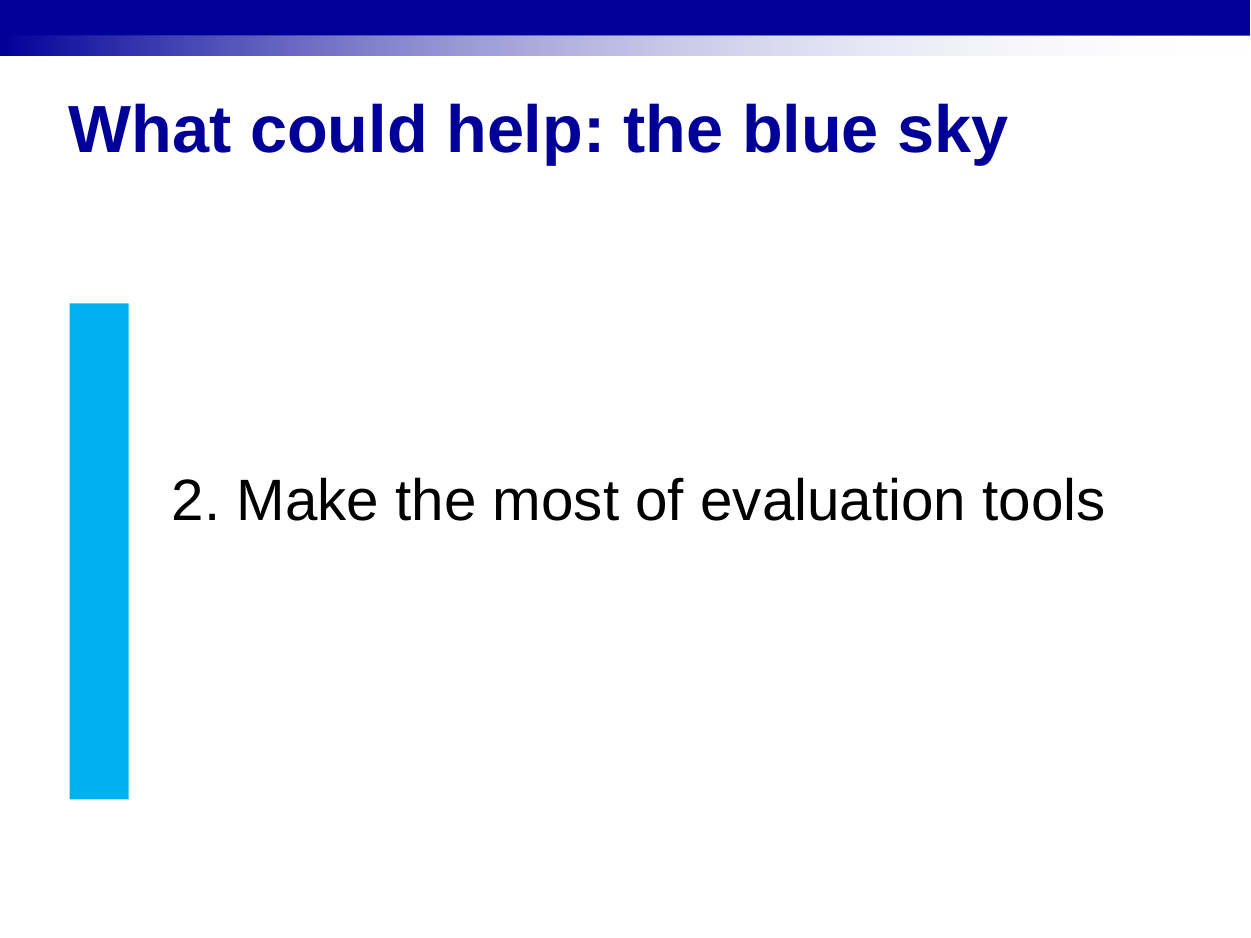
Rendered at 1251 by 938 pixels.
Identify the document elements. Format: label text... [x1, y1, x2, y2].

title What could help: the blue sky [54, 78, 1188, 148]
text_box [68, 301, 131, 802]
list 2. Make the most of evaluation tools [157, 195, 1250, 824]
